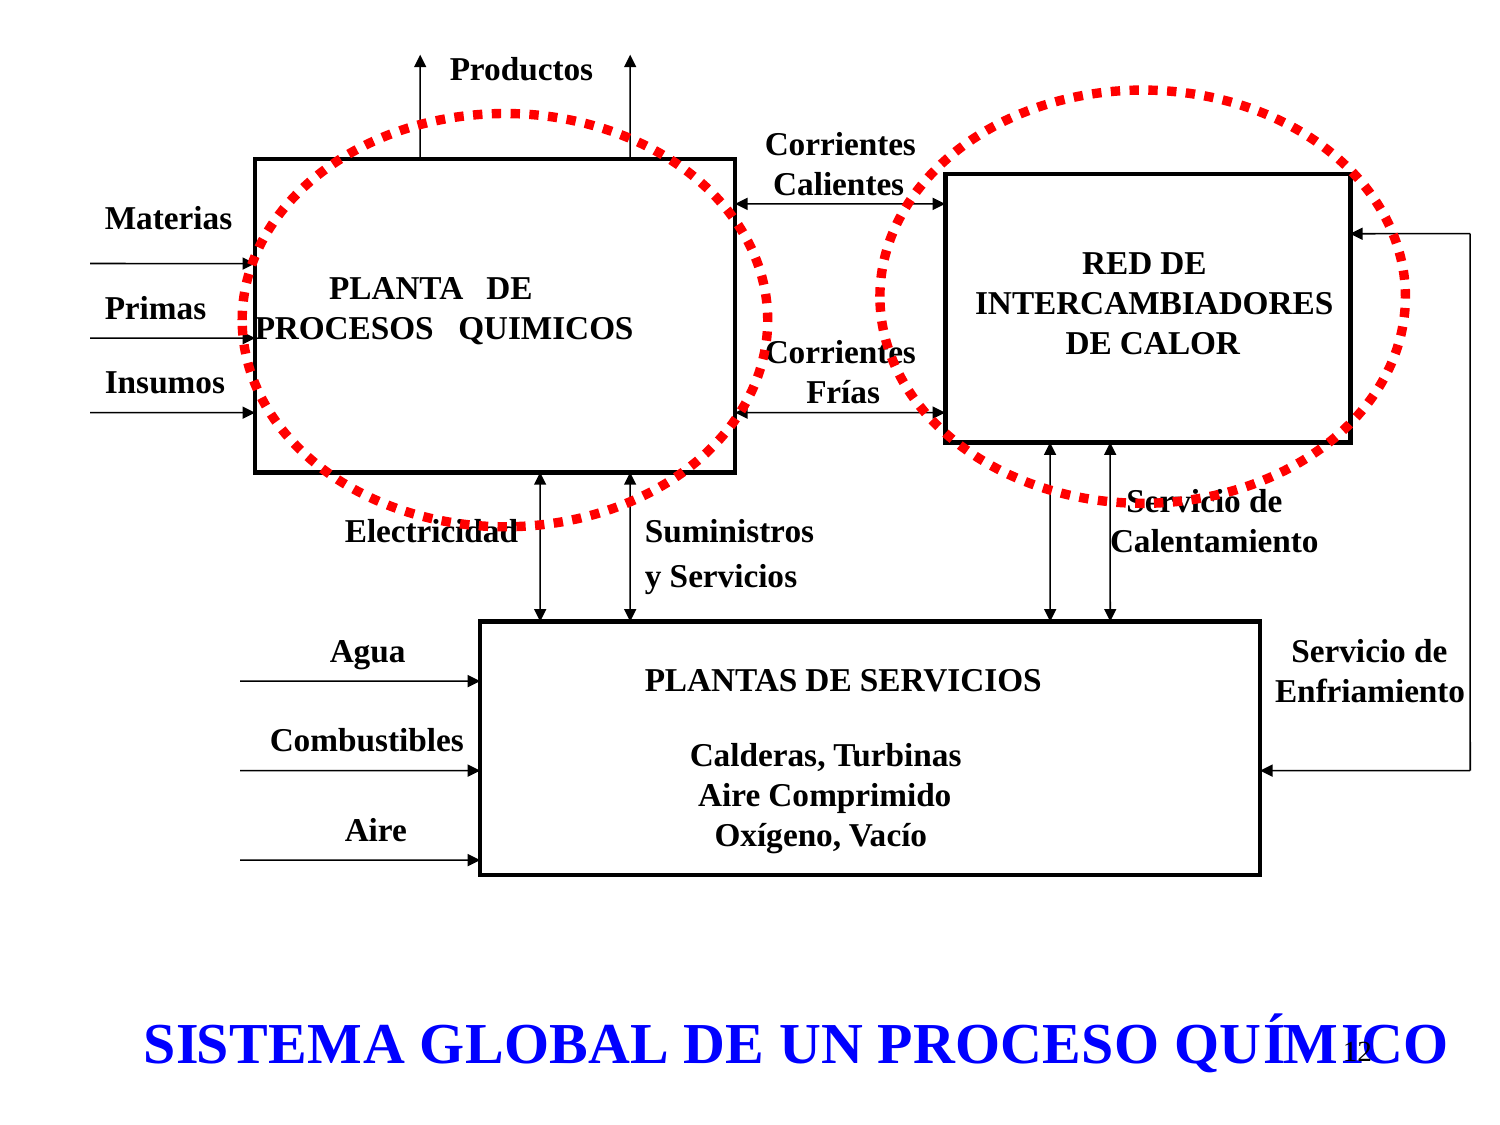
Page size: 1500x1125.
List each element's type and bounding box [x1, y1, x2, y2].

text_box [143, 1012, 1460, 1125]
text_box [89, 0, 1500, 876]
